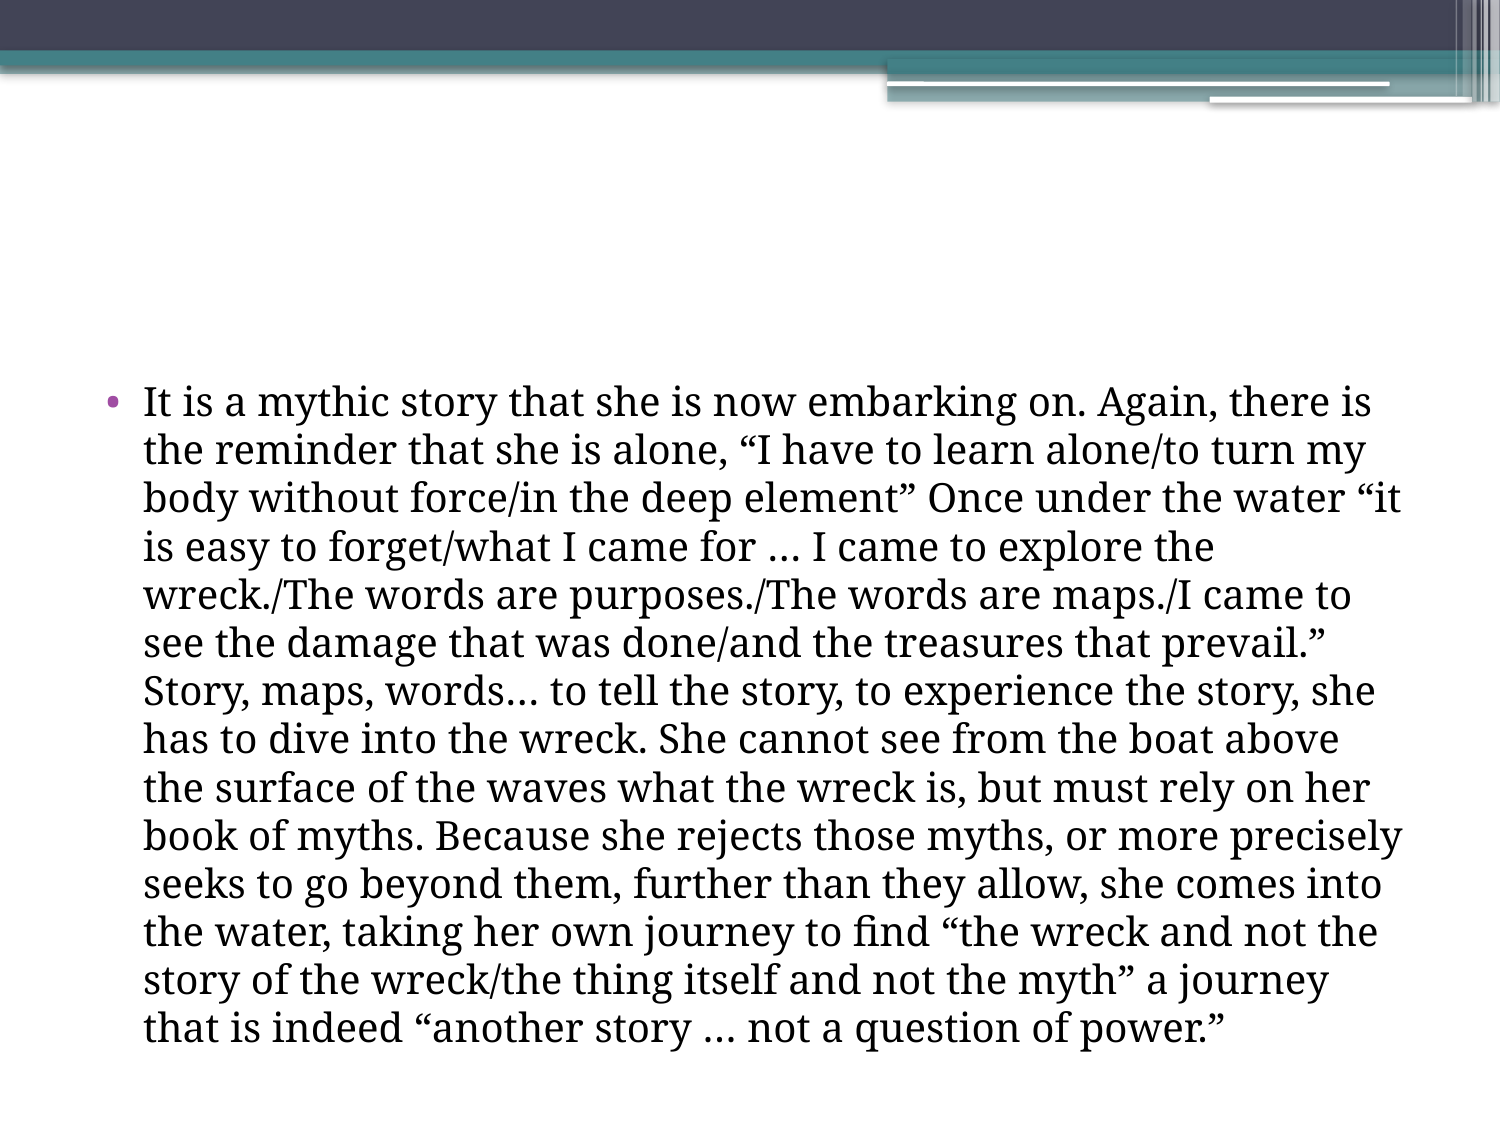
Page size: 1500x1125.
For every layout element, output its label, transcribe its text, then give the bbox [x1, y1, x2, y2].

list It is a mythic story that she is now embarking on. Again, there is the reminder that she is alone, “I have to learn alone/to turn my body without force/in the deep element” Once under the water “it is easy to forget/what I came for … I came to explore the wreck./The words are purposes./The words are maps./I came to see the damage that was done/and the treasures that prevail.” Story, maps, words… to tell the story, to experience the story, she has to dive into the wreck. She cannot see from the boat above the surface of the waves what the wreck is, but must rely on her book of myths. Because she rejects those myths, or more precisely seeks to go beyond them, further than they allow, she comes into the water, taking her own journey to find “the wreck and not the story of the wreck/the thing itself and not the myth” a journey that is indeed “another story … not a question of power.” [75, 368, 1425, 1079]
